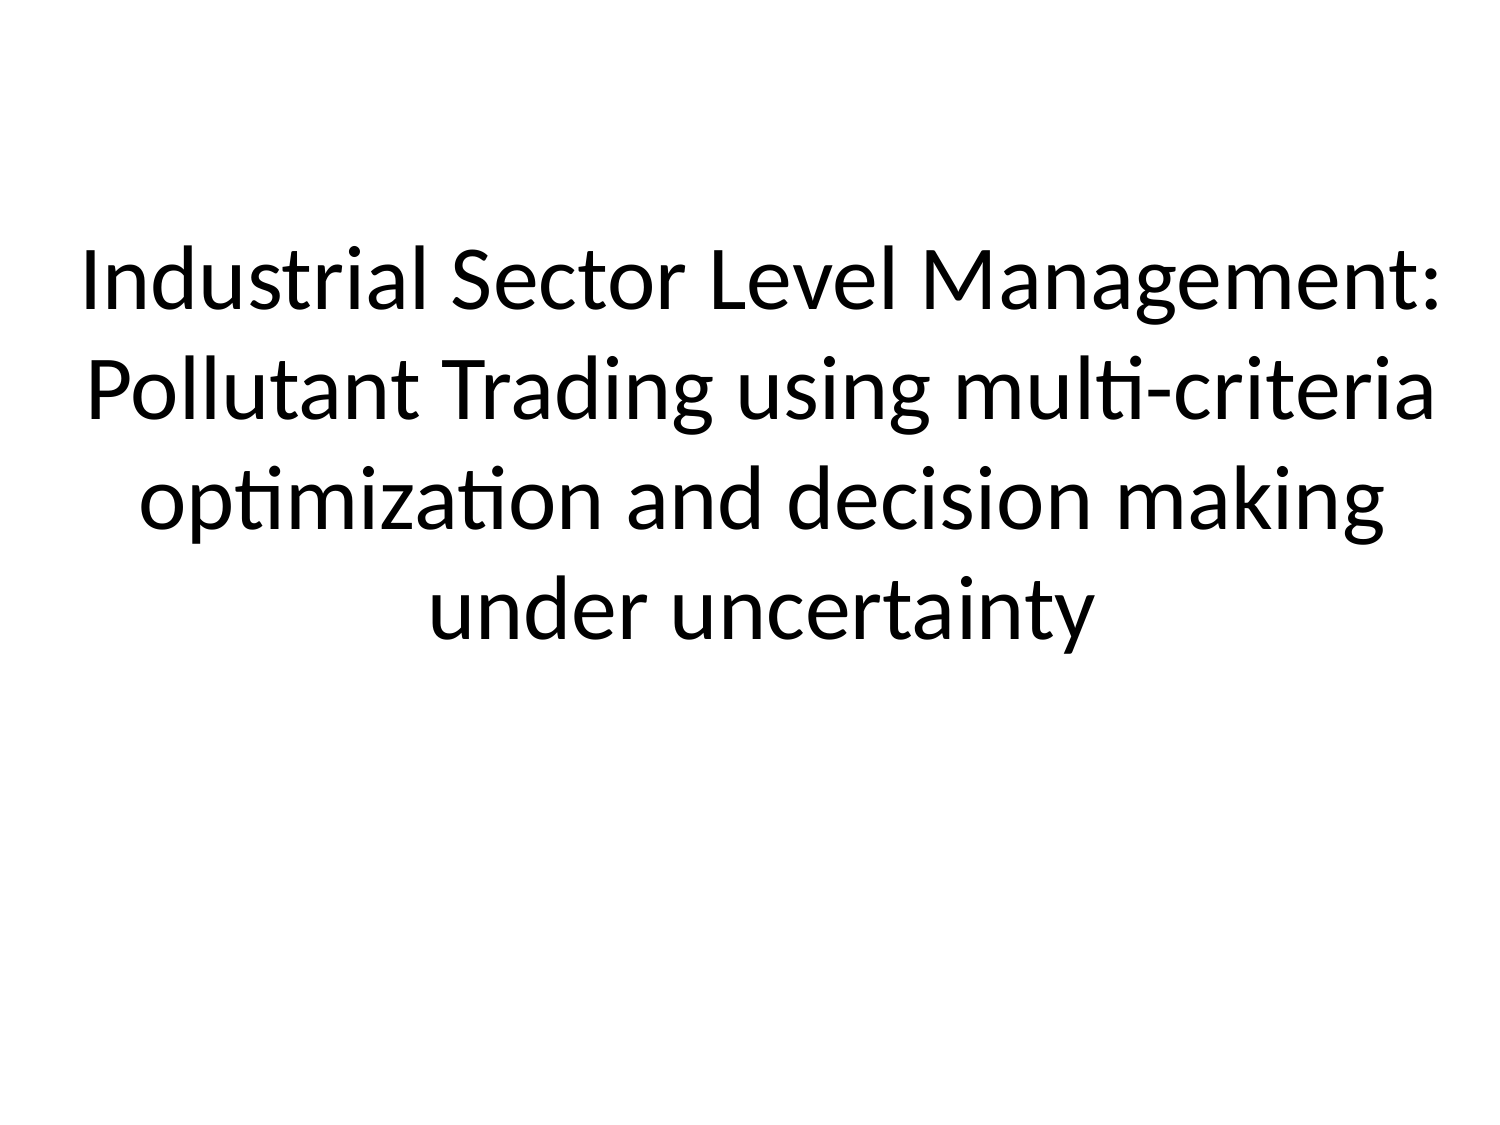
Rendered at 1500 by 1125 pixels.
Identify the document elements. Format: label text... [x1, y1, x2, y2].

title Industrial Sector Level Management: Pollutant Trading using multi-criteria optimization and decision making under uncertainty [62, 174, 1463, 700]
